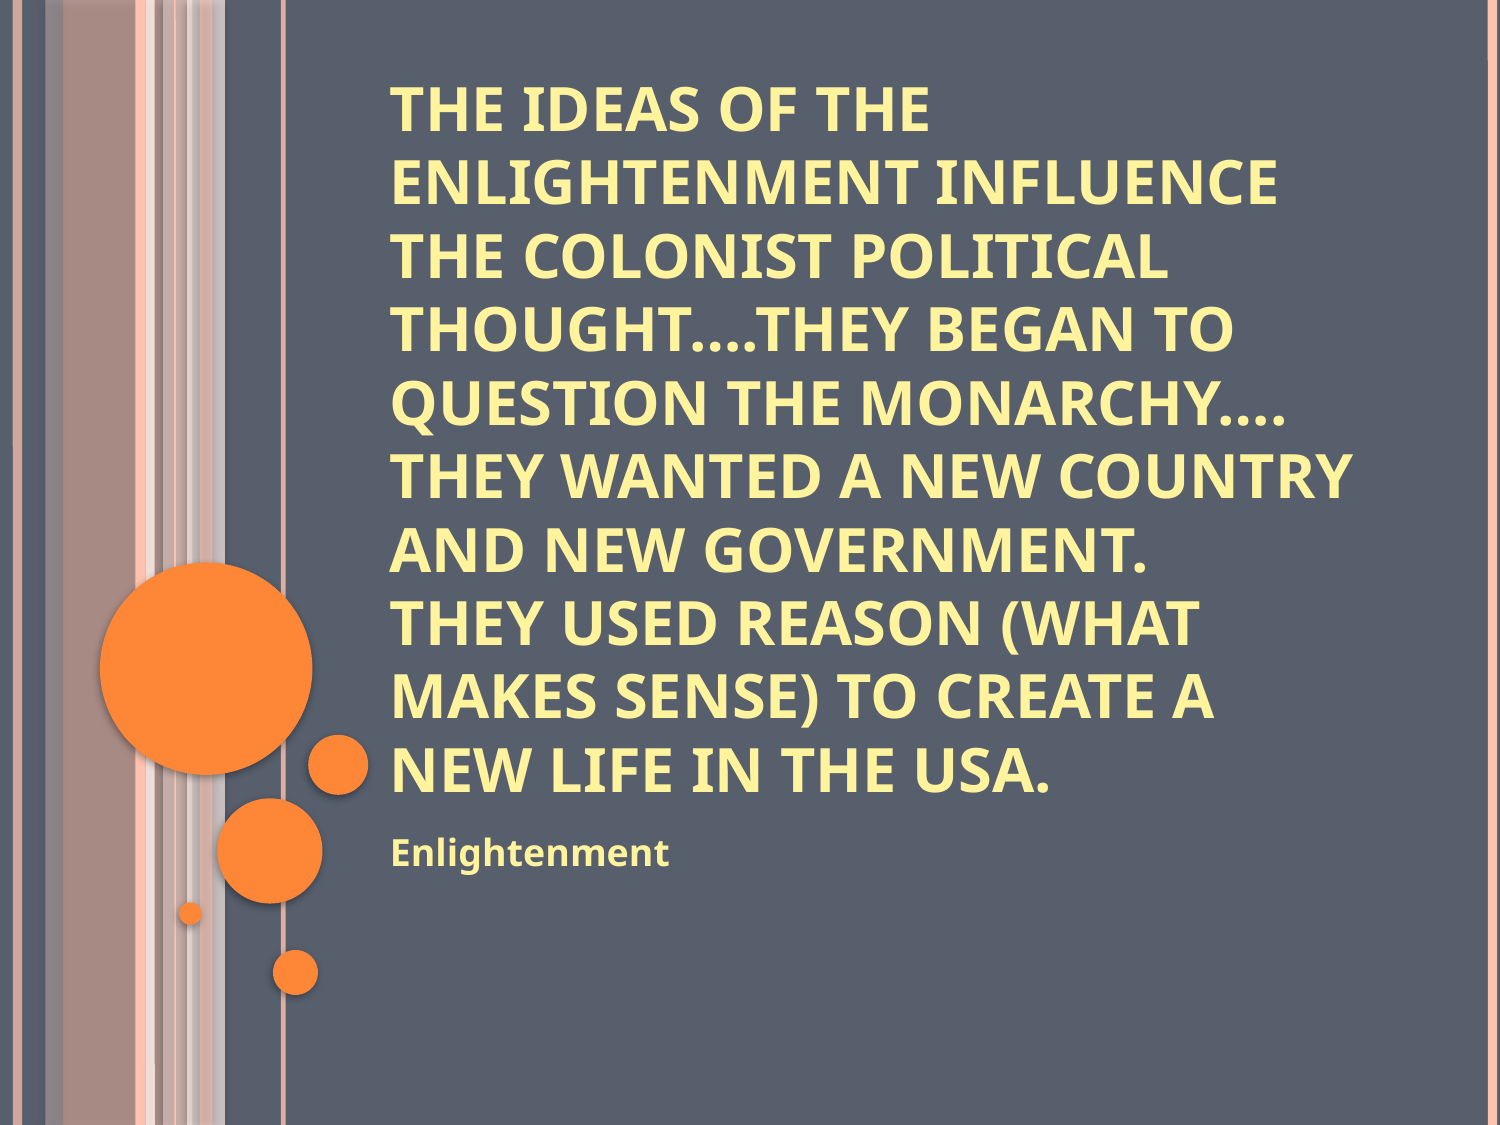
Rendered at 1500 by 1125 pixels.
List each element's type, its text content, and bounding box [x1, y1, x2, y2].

list Enlightenment [375, 821, 1388, 1047]
title The ideas of the Enlightenment influence the colonist political thought….they began to question the monarchy…. They wanted a new country and new government. They used Reason (what makes sense) to create a new life in the USA. [375, 0, 1388, 812]
